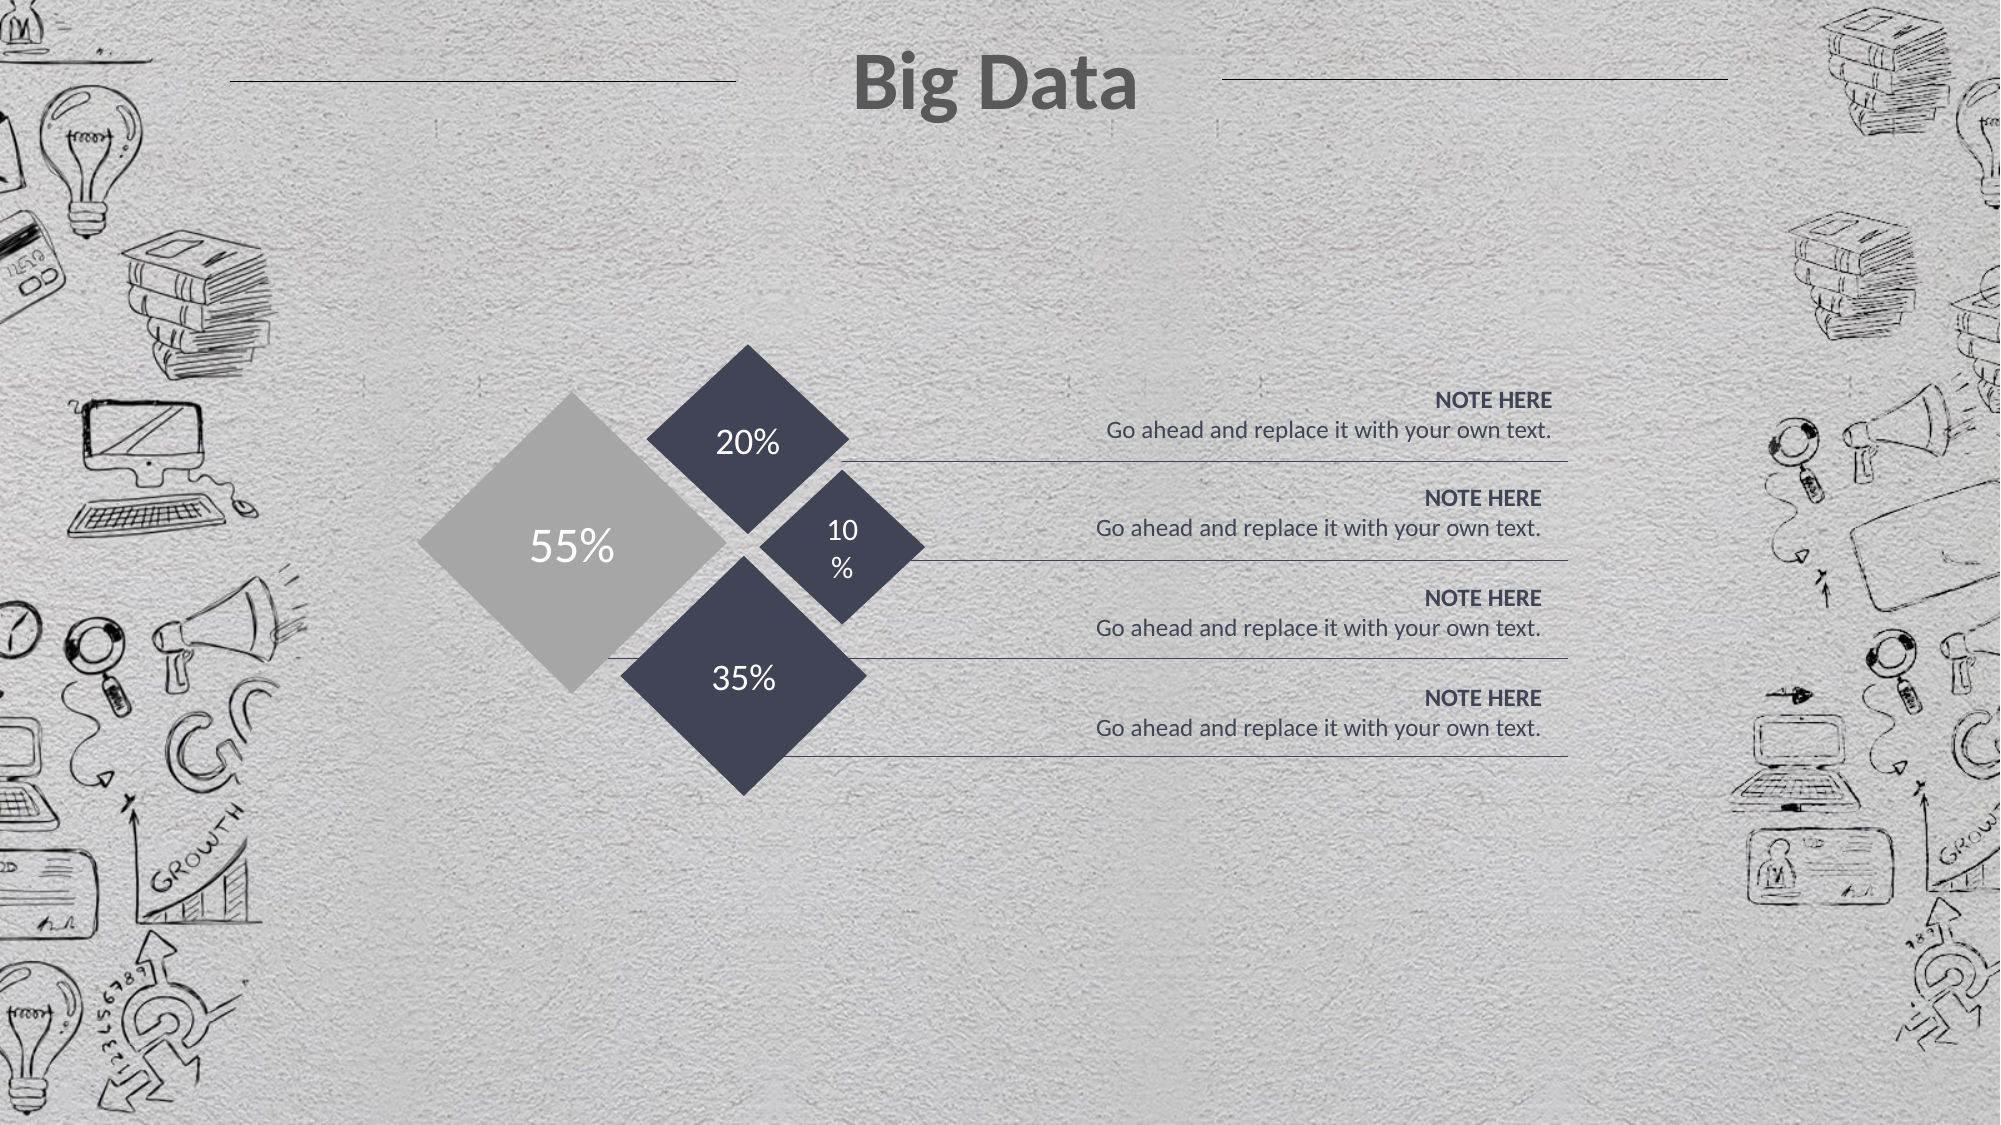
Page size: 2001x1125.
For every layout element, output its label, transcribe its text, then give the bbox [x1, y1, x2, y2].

picture [0, 0, 2000, 1125]
text_box 35% [637, 554, 851, 658]
text_box 20% [644, 342, 851, 536]
text_box NOTE HERE Go ahead and replace it with your own text. [1081, 574, 1558, 650]
text_box 10% [757, 468, 927, 627]
text_box NOTE HERE Go ahead and replace it with your own text. [1091, 376, 1568, 452]
text_box NOTE HERE Go ahead and replace it with your own text. [1081, 674, 1558, 749]
text_box 55% [415, 390, 729, 695]
text_box 35% [619, 659, 869, 798]
text_box NOTE HERE Go ahead and replace it with your own text. [1081, 474, 1558, 550]
